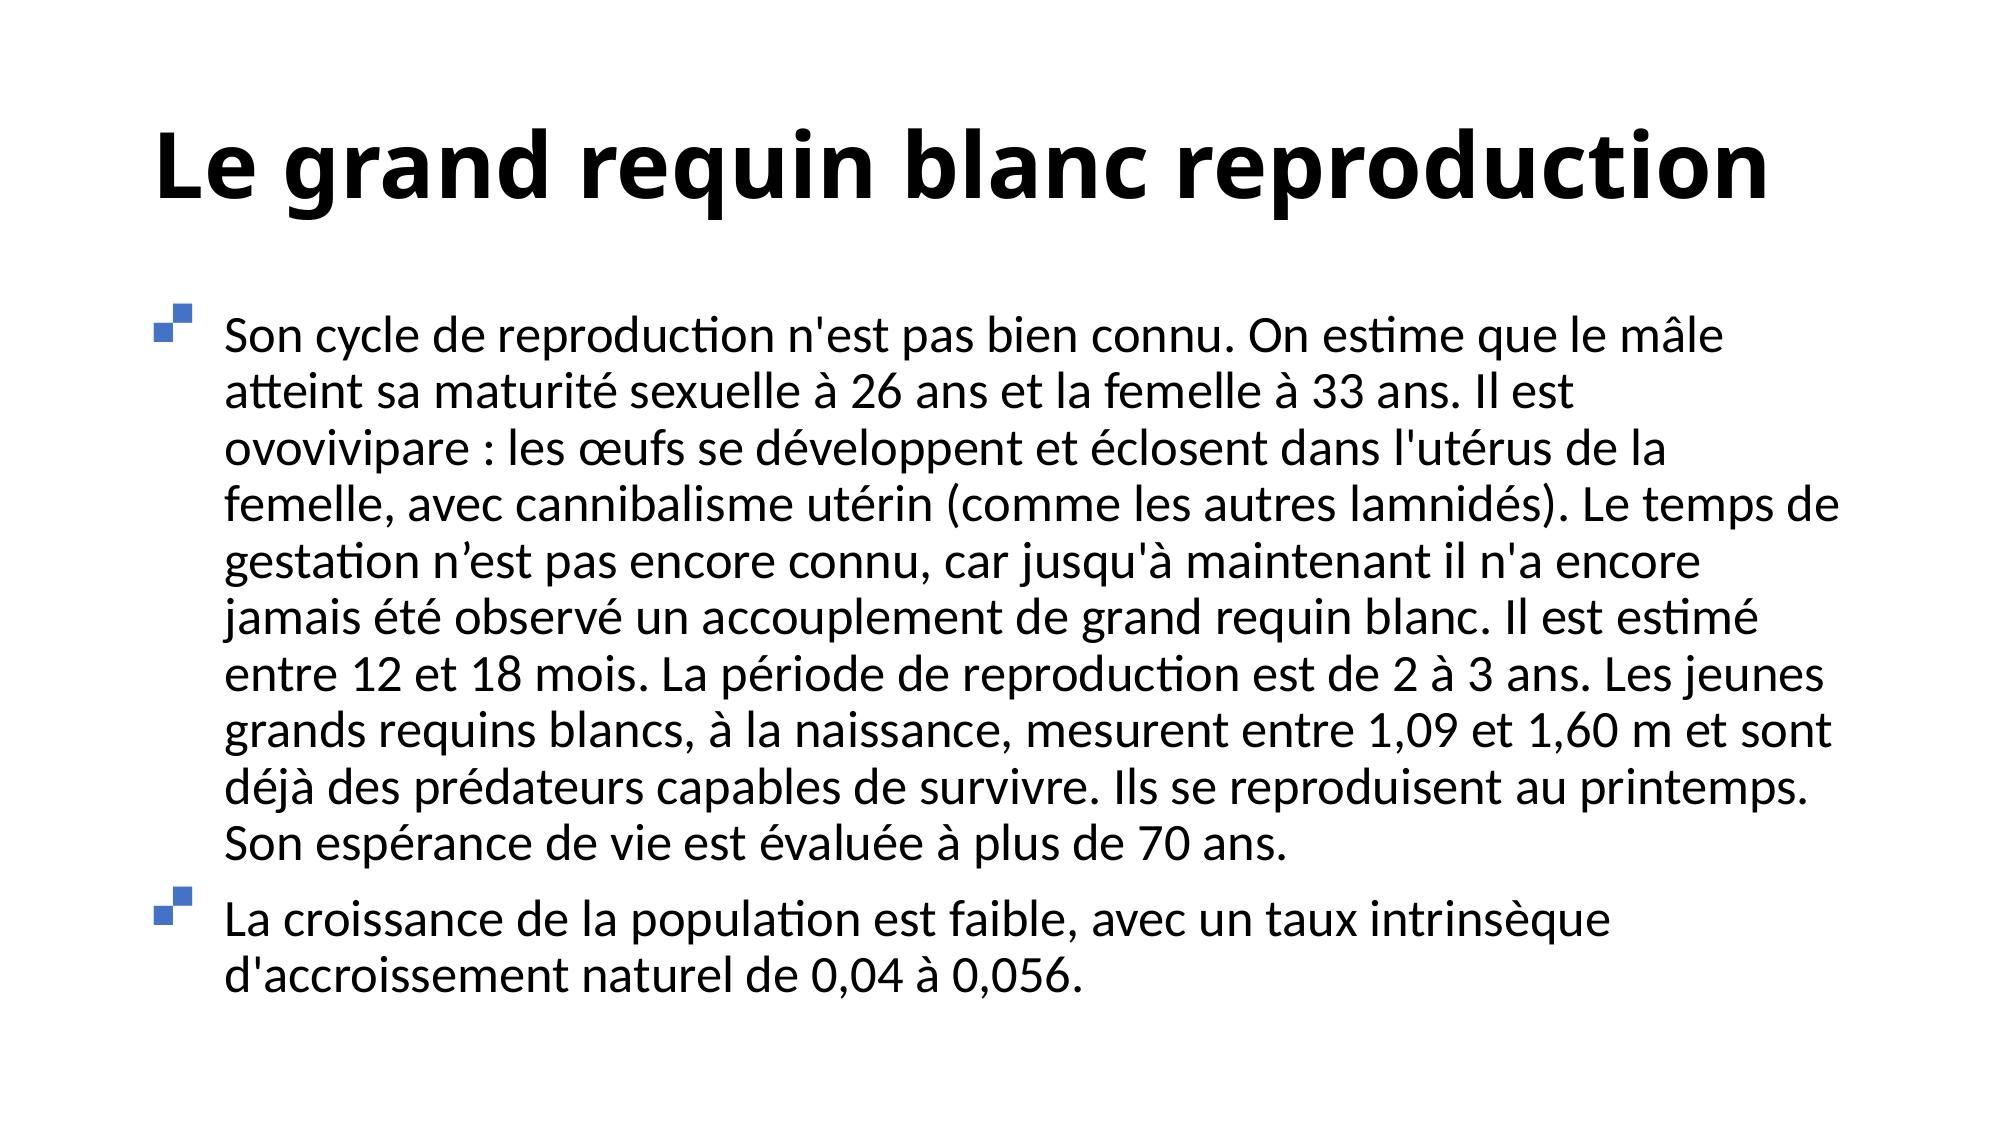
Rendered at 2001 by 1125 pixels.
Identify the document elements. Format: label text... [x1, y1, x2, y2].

list Son cycle de reproduction n'est pas bien connu. On estime que le mâle atteint sa maturité sexuelle à 26 ans et la femelle à 33 ans. Il est ovovivipare : les œufs se développent et éclosent dans l'utérus de la femelle, avec cannibalisme utérin (comme les autres lamnidés). Le temps de gestation n’est pas encore connu, car jusqu'à maintenant il n'a encore jamais été observé un accouplement de grand requin blanc. Il est estimé entre 12 et 18 mois. La période de reproduction est de 2 à 3 ans. Les jeunes grands requins blancs, à la naissance, mesurent entre 1,09 et 1,60 m et sont déjà des prédateurs capables de survivre. Ils se reproduisent au printemps. Son espérance de vie est évaluée à plus de 70 ans. La croissance de la population est faible, avec un taux intrinsèque d'accroissement naturel de 0,04 à 0,056. [137, 299, 1863, 1014]
title Le grand requin blanc reproduction [137, 59, 1863, 278]
